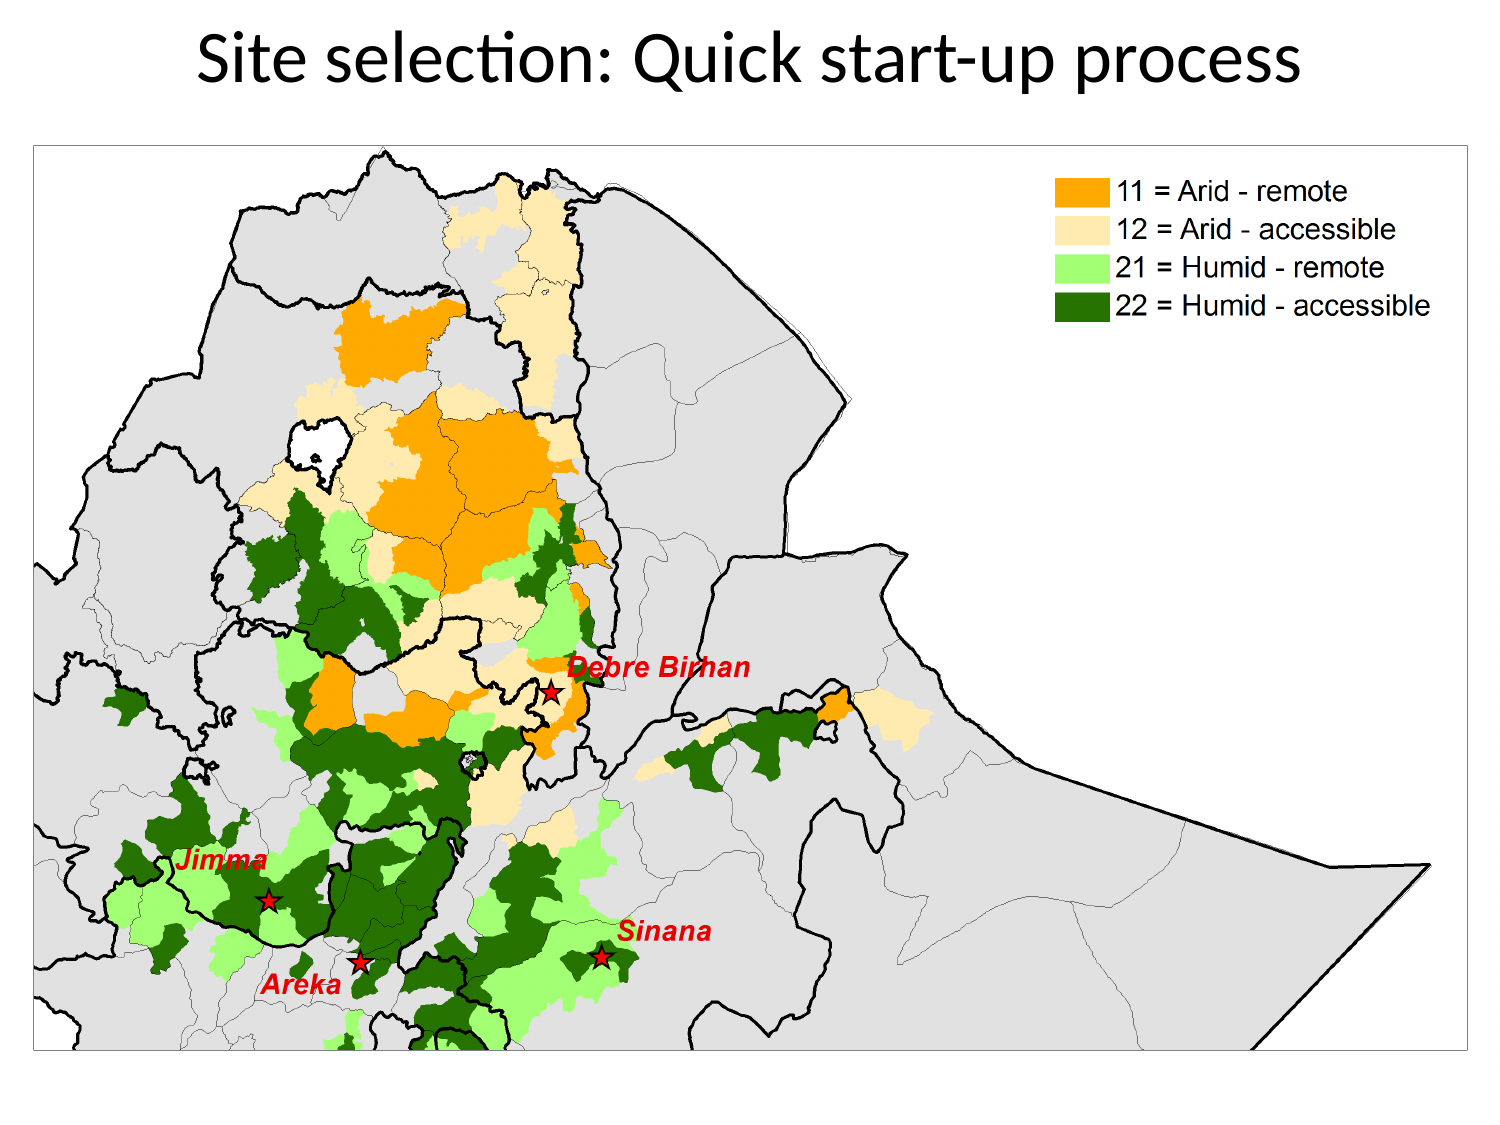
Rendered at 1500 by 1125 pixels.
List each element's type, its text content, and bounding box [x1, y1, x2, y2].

title Site selection: Quick start-up process [0, 0, 1500, 105]
picture [0, 112, 1500, 1084]
